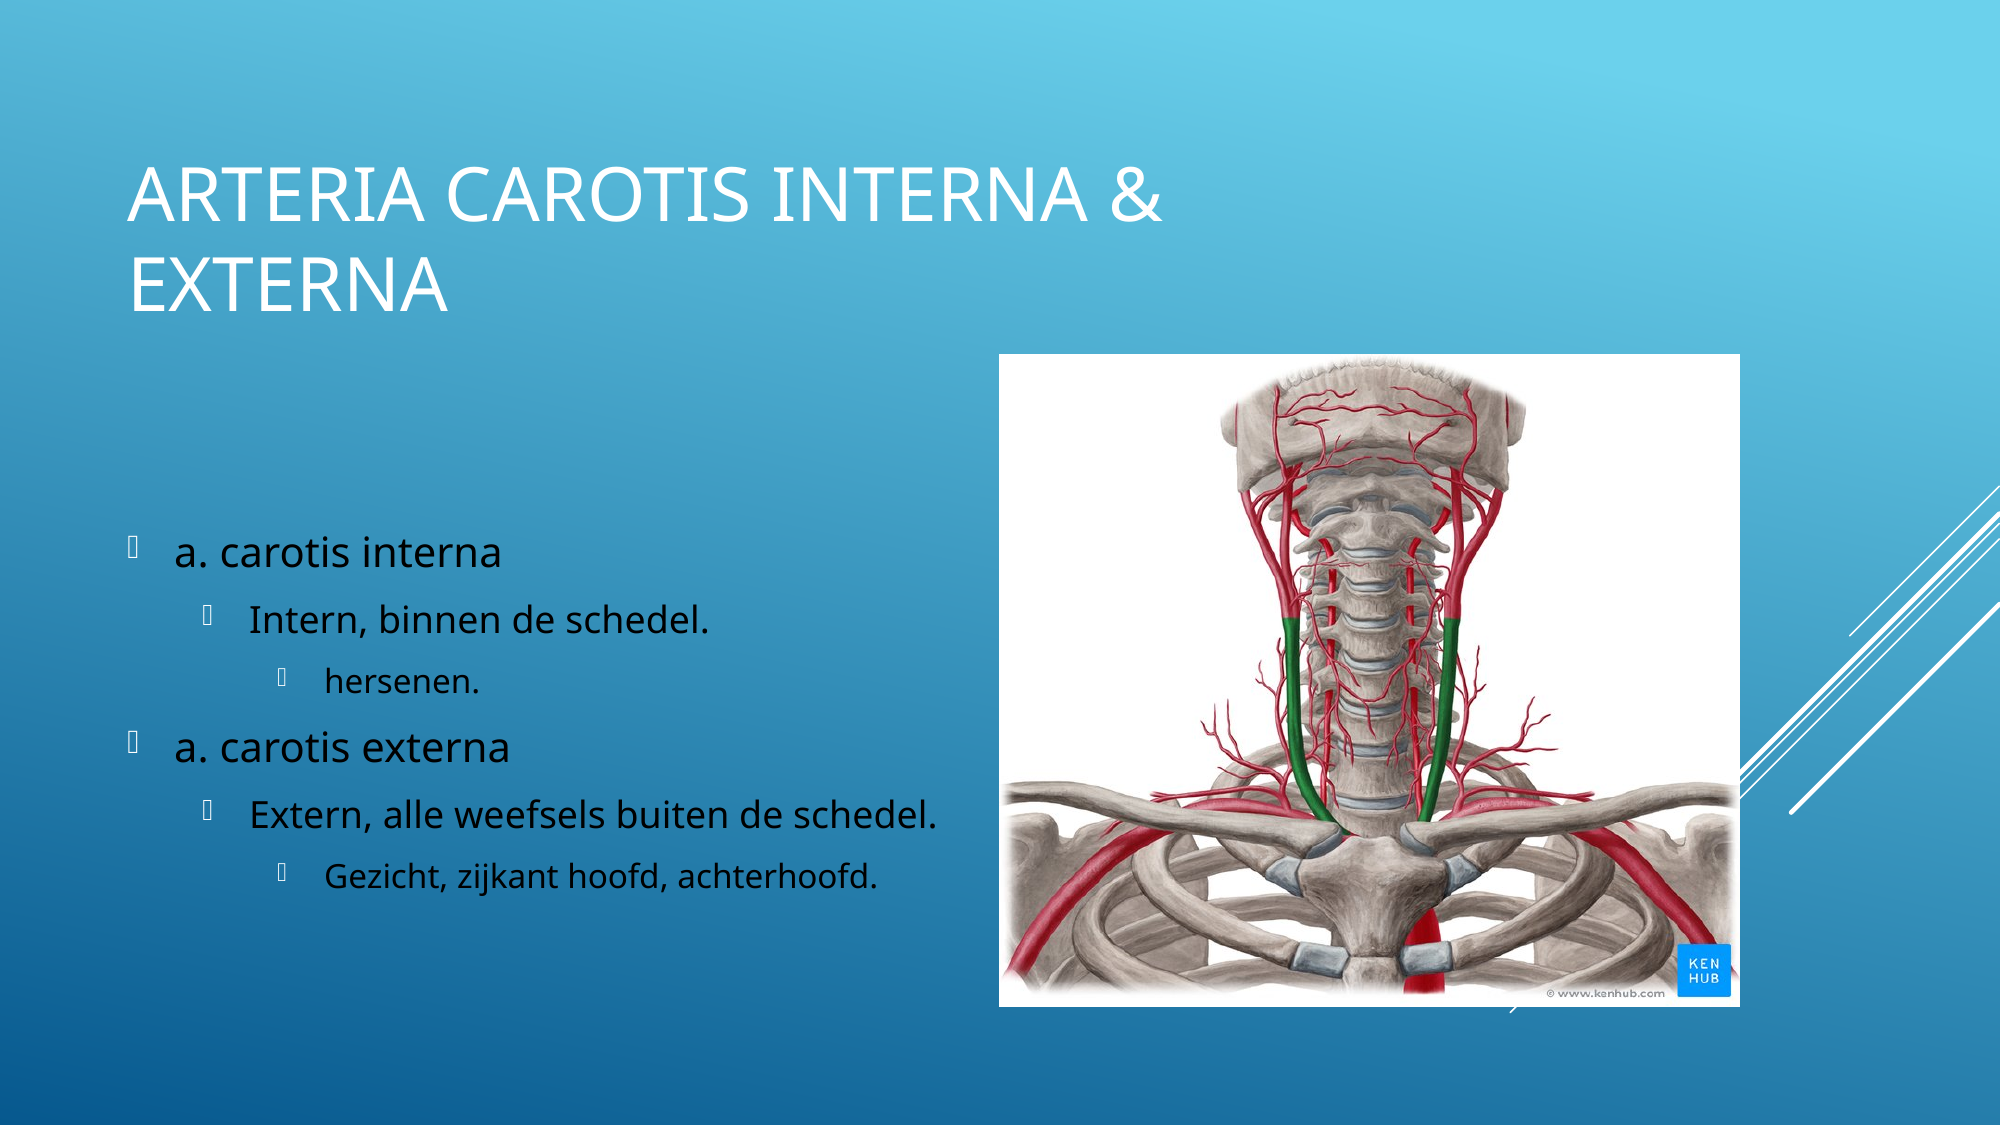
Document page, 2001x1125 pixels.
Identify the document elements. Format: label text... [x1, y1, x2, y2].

list a. carotis interna Intern, binnen de schedel. hersenen. a. carotis externa Extern, alle weefsels buiten de schedel. Gezicht, zijkant hoofd, achterhoofd. [112, 413, 999, 1007]
picture [999, 353, 1740, 1008]
title Arteria carotis interna & externa [112, 112, 1513, 360]
